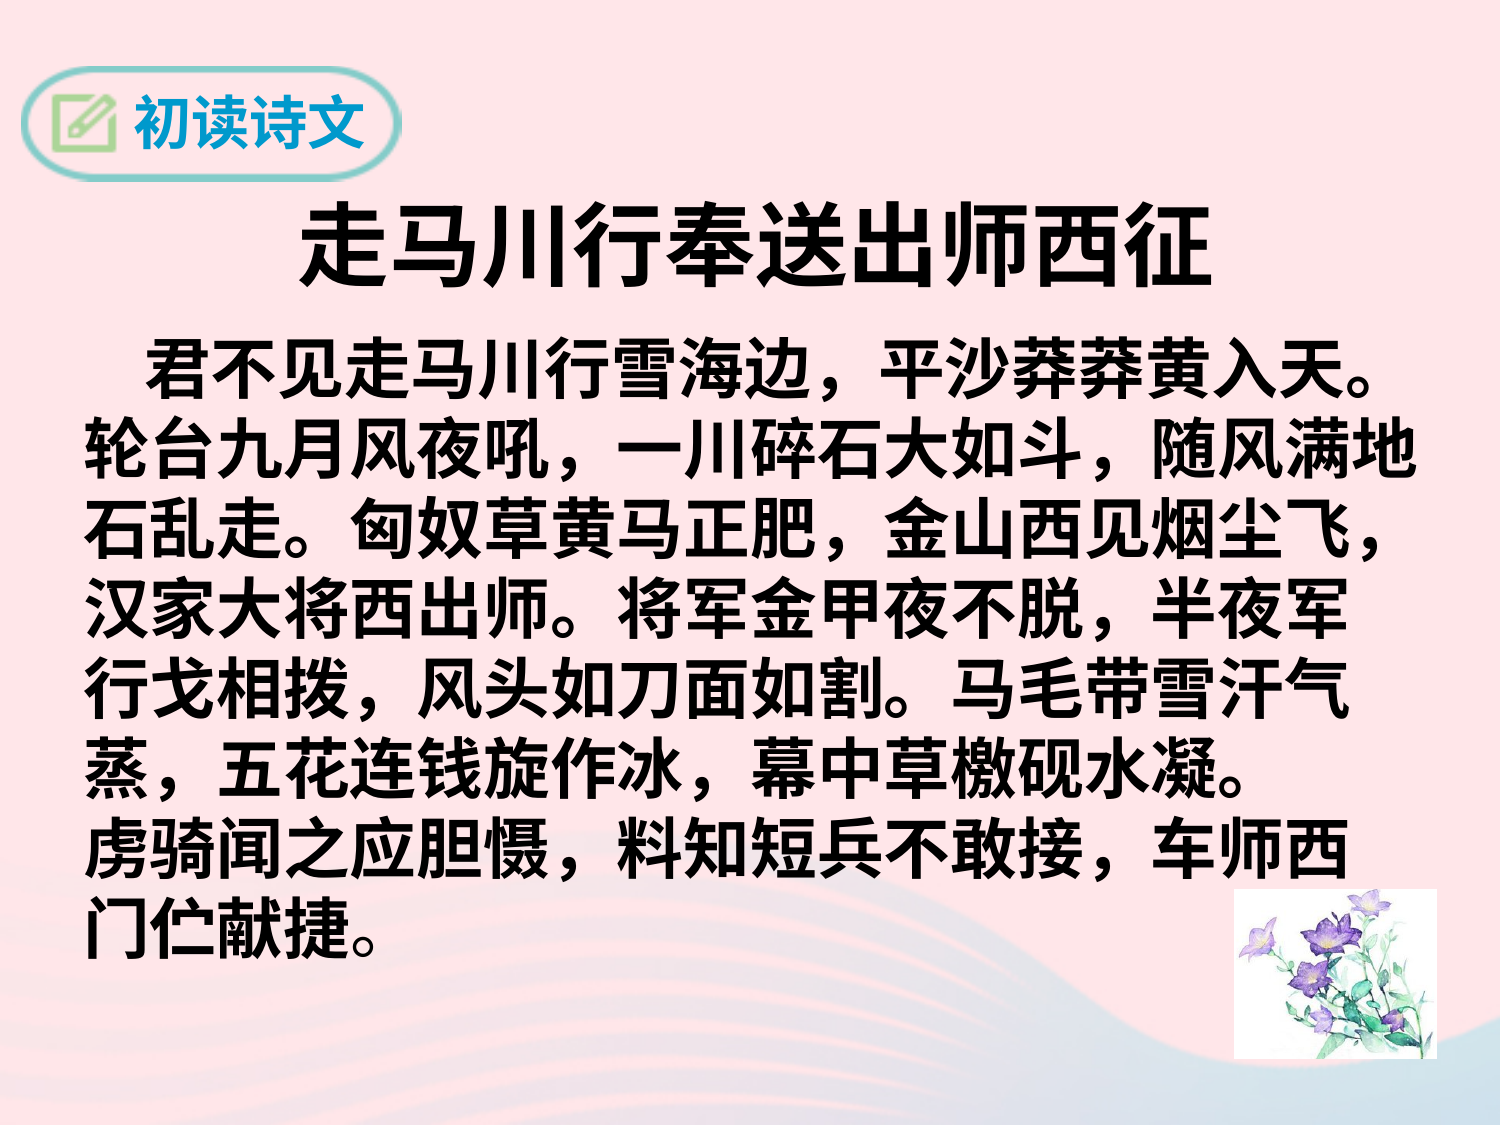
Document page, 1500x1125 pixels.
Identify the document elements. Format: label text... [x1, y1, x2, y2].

text_box 君不见走马川行雪海边，平沙莽莽黄入天。 轮台九月风夜吼，一川碎石大如斗，随风满地 石乱走。匈奴草黄马正肥，金山西见烟尘飞， 汉家大将西出师。将军金甲夜不脱，半夜军 行戈相拨，风头如刀面如割。马毛带雪汗气 蒸，五花连钱旋作冰，幕中草檄砚水凝。 虏骑闻之应胆慑，料知短兵不敢接，车师西 门伫献捷。 [37, 319, 1500, 975]
text_box 走马川行奉送出师西征 [55, 174, 1457, 312]
picture [0, 0, 1500, 1125]
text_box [20, 66, 402, 182]
